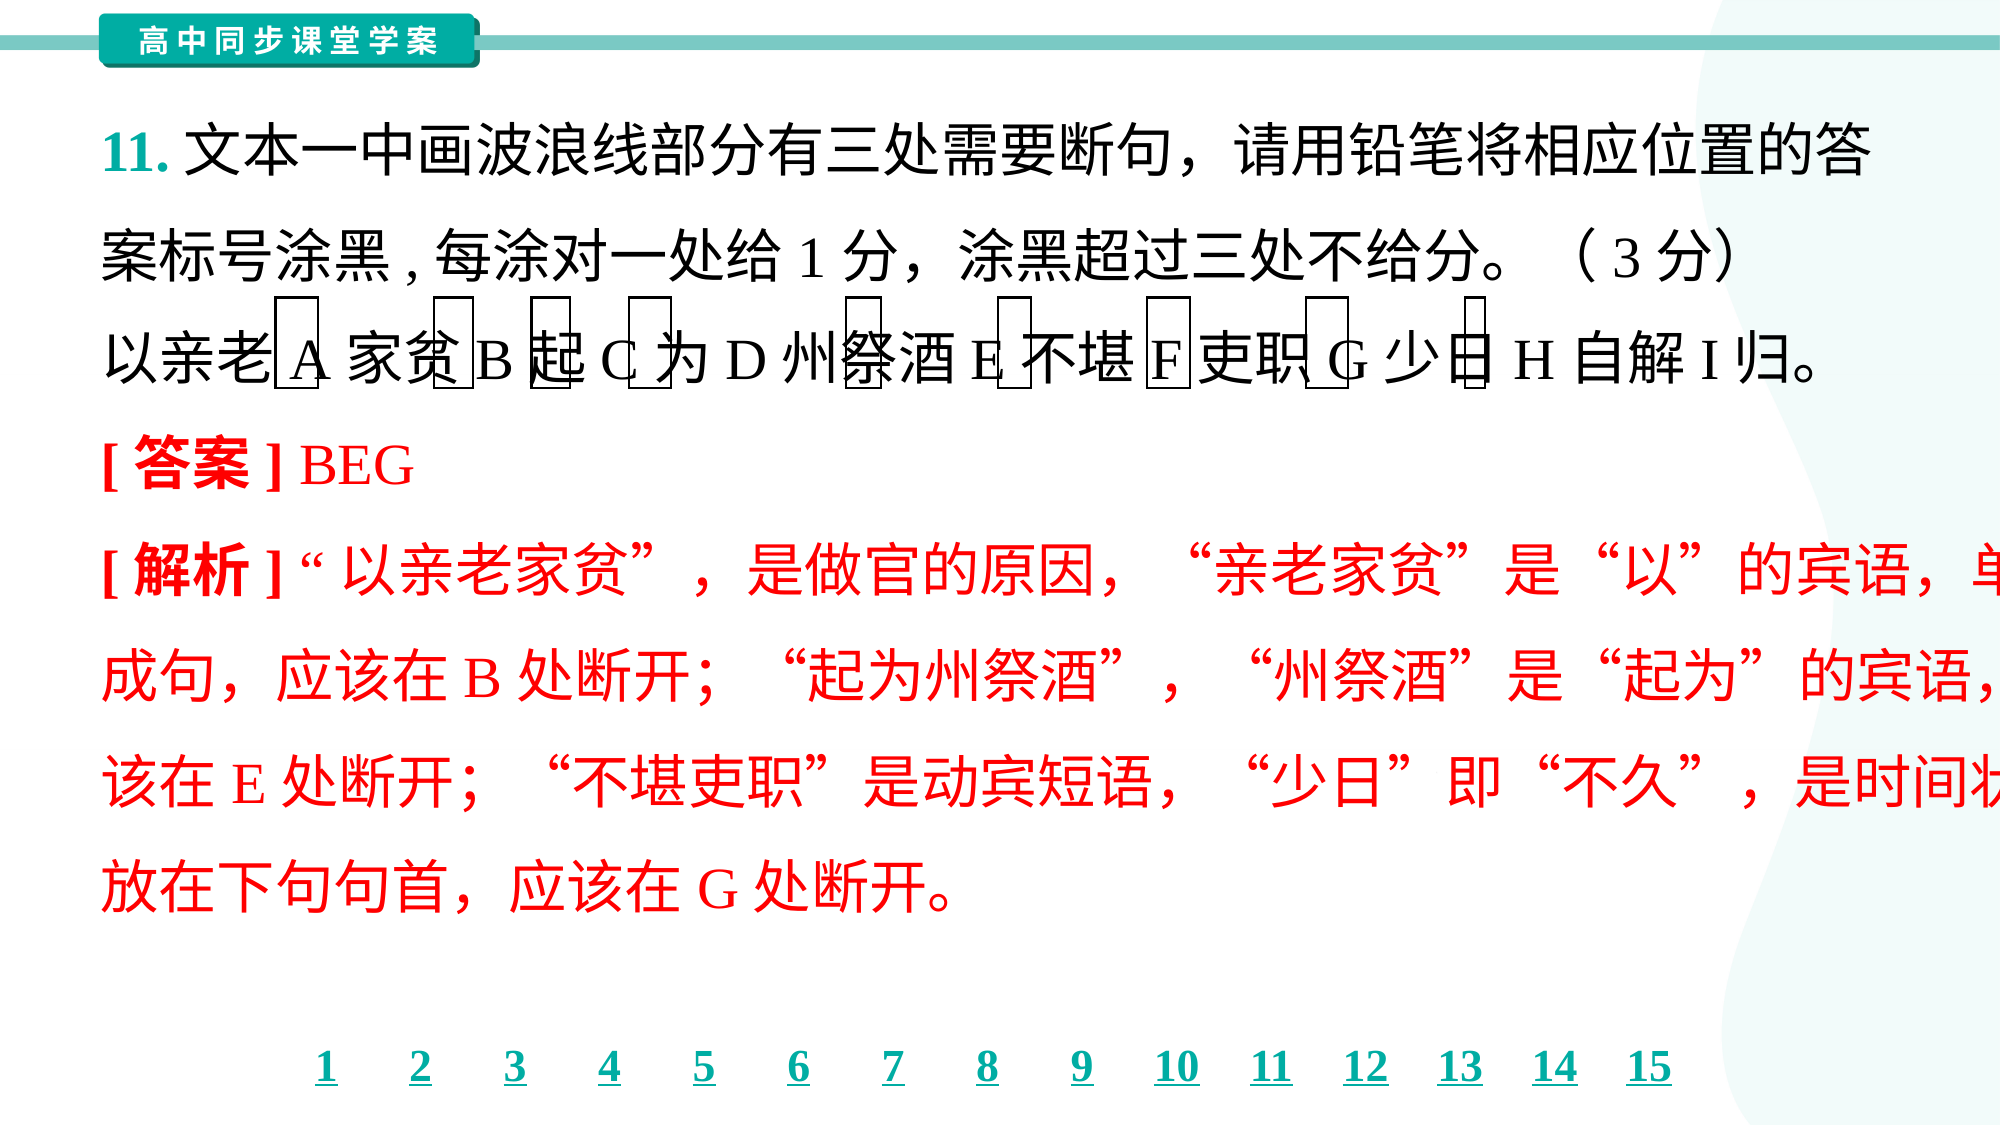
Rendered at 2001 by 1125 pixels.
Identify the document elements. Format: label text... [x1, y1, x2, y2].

text_box [1464, 296, 1486, 389]
text_box [845, 296, 882, 389]
text_box [997, 296, 1032, 389]
text_box 11.文本一中画波浪线部分有三处需要断句，请用铅笔将相应位置的答 案标号涂黑,每涂对一处给1分，涂黑超过三处不给分。（3分） 以亲老A家贫B起C为D州祭酒E不堪F吏职G少日H自解I归。 [100, 76, 1899, 380]
picture [0, 0, 2000, 1125]
text_box [433, 296, 474, 389]
text_box [530, 296, 571, 389]
text_box [答案] BEG [100, 392, 1899, 485]
text_box [628, 296, 672, 389]
text_box [274, 296, 319, 389]
text_box [1146, 296, 1191, 389]
text_box [解析] “以亲老家贫”，是做官的原因，“亲老家贫”是“以”的宾语，单独 成句，应该在B处断开；“起为州祭酒”，“州祭酒”是“起为”的宾语，应 该在E处断开；“不堪吏职”是动宾短语，“少日”即“不久”，是时间状语， 放在下句句首，应该在G处断开。 [100, 496, 1899, 909]
text_box [1305, 296, 1349, 389]
